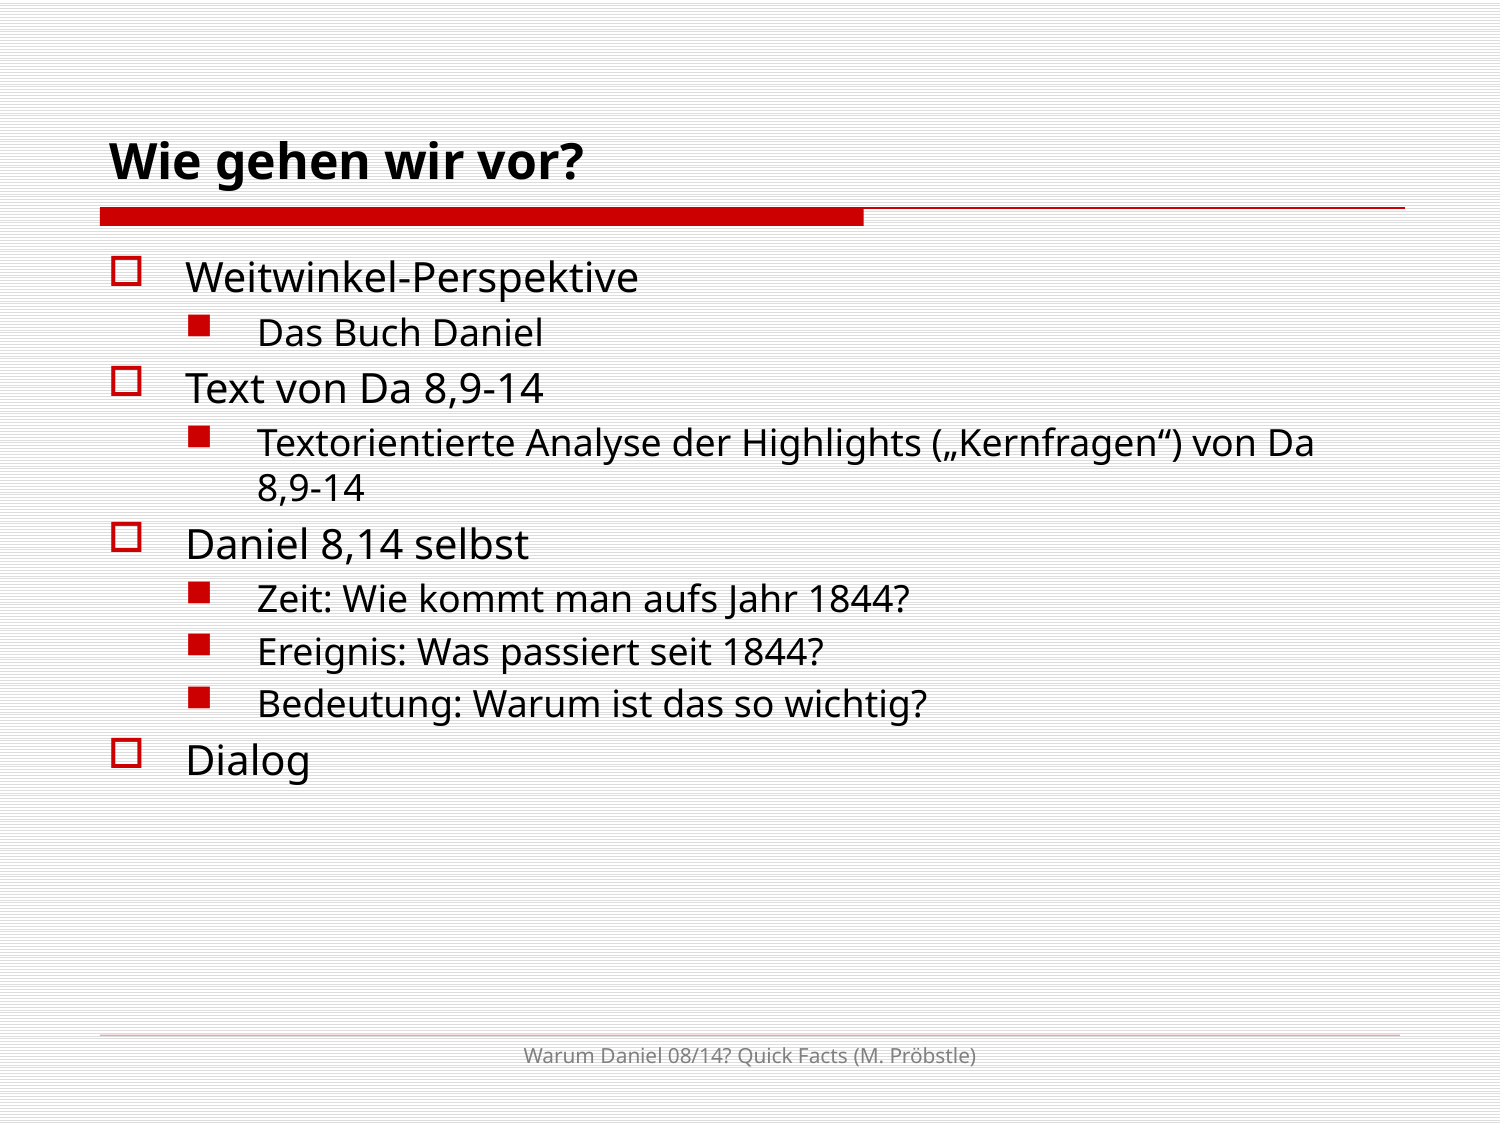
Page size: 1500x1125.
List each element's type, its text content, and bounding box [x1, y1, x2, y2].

footer Warum Daniel 08/14? Quick Facts (M. Pröbstle) [419, 1035, 1081, 1103]
list Weitwinkel-Perspektive Das Buch Daniel Text von Da 8,9-14 Textorientierte Analyse der Highlights („Kernfragen“) von Da 8,9-14 Daniel 8,14 selbst Zeit: Wie kommt man aufs Jahr 1844? Ereignis: Was passiert seit 1844? Bedeutung: Warum ist das so wichtig? Dialog [92, 243, 1406, 988]
title Wie gehen wir vor? [94, 50, 1407, 197]
